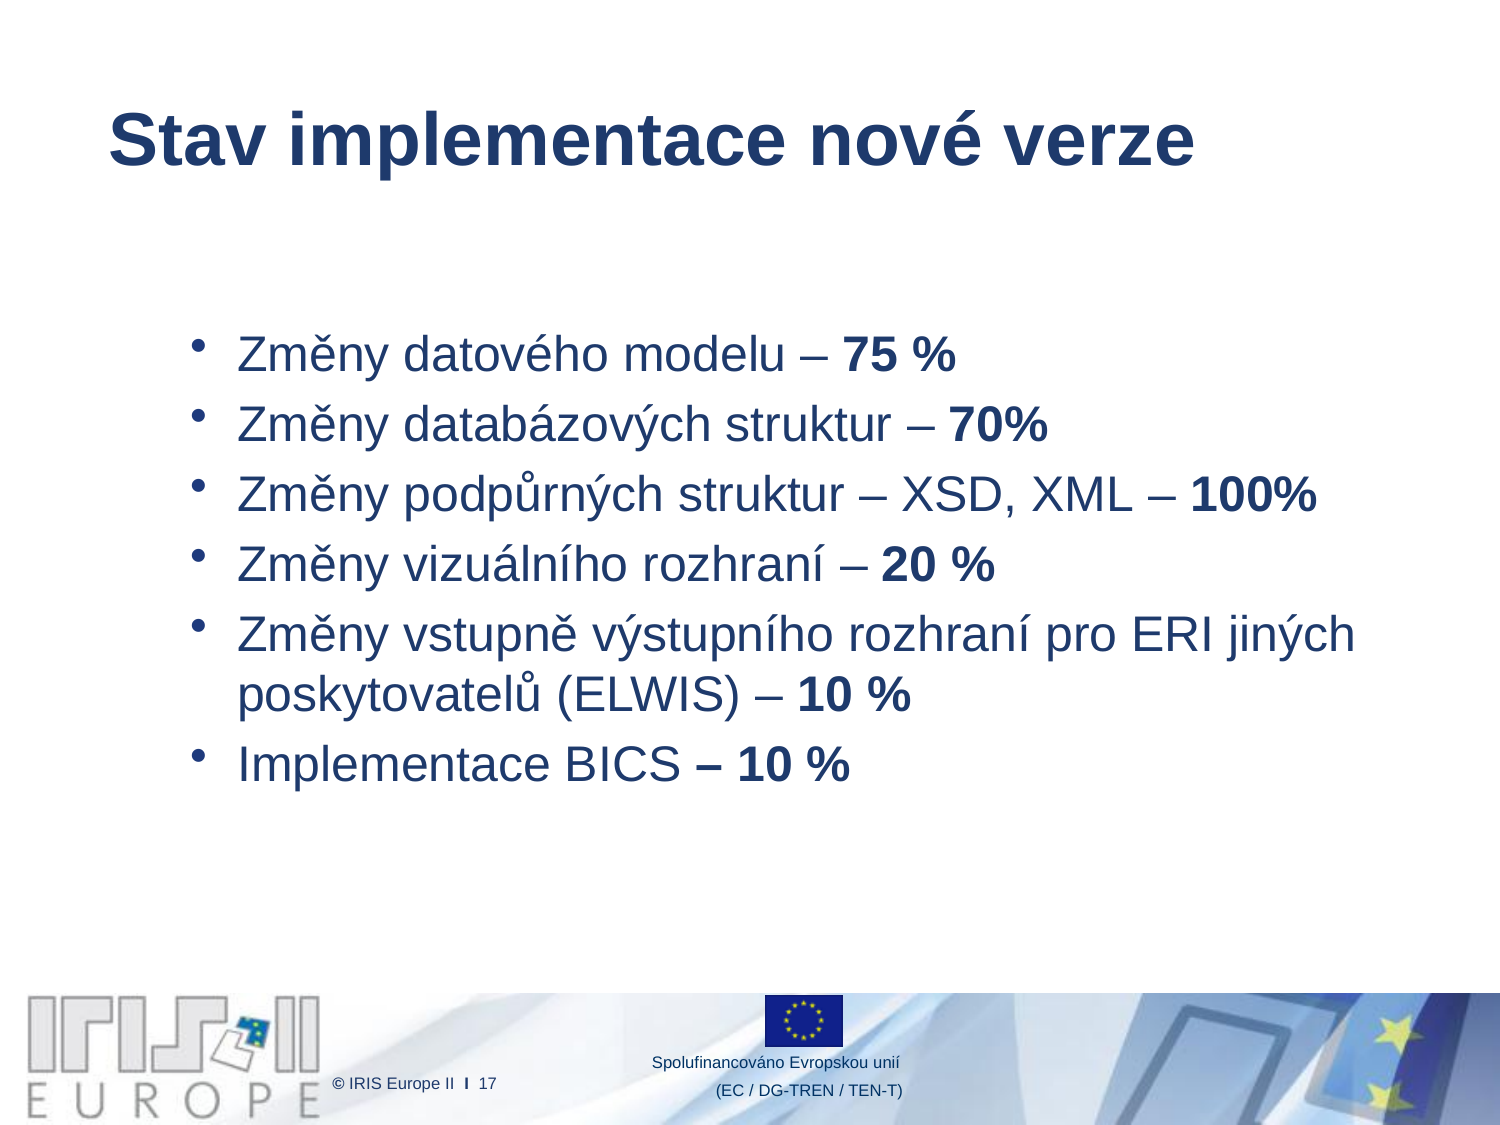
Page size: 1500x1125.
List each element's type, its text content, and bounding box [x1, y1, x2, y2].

title Stav implementace nové verze [93, 81, 1393, 189]
list Změny datového modelu – 75 % Změny databázových struktur – 70% Změny podpůrných struktur – XSD, XML – 100% Změny vizuálního rozhraní – 20 % Změny vstupně výstupního rozhraní pro ERI jiných poskytovatelů (ELWIS) – 10 % Implementace BICS – 10 % [100, 314, 1389, 953]
picture [0, 993, 1500, 1125]
